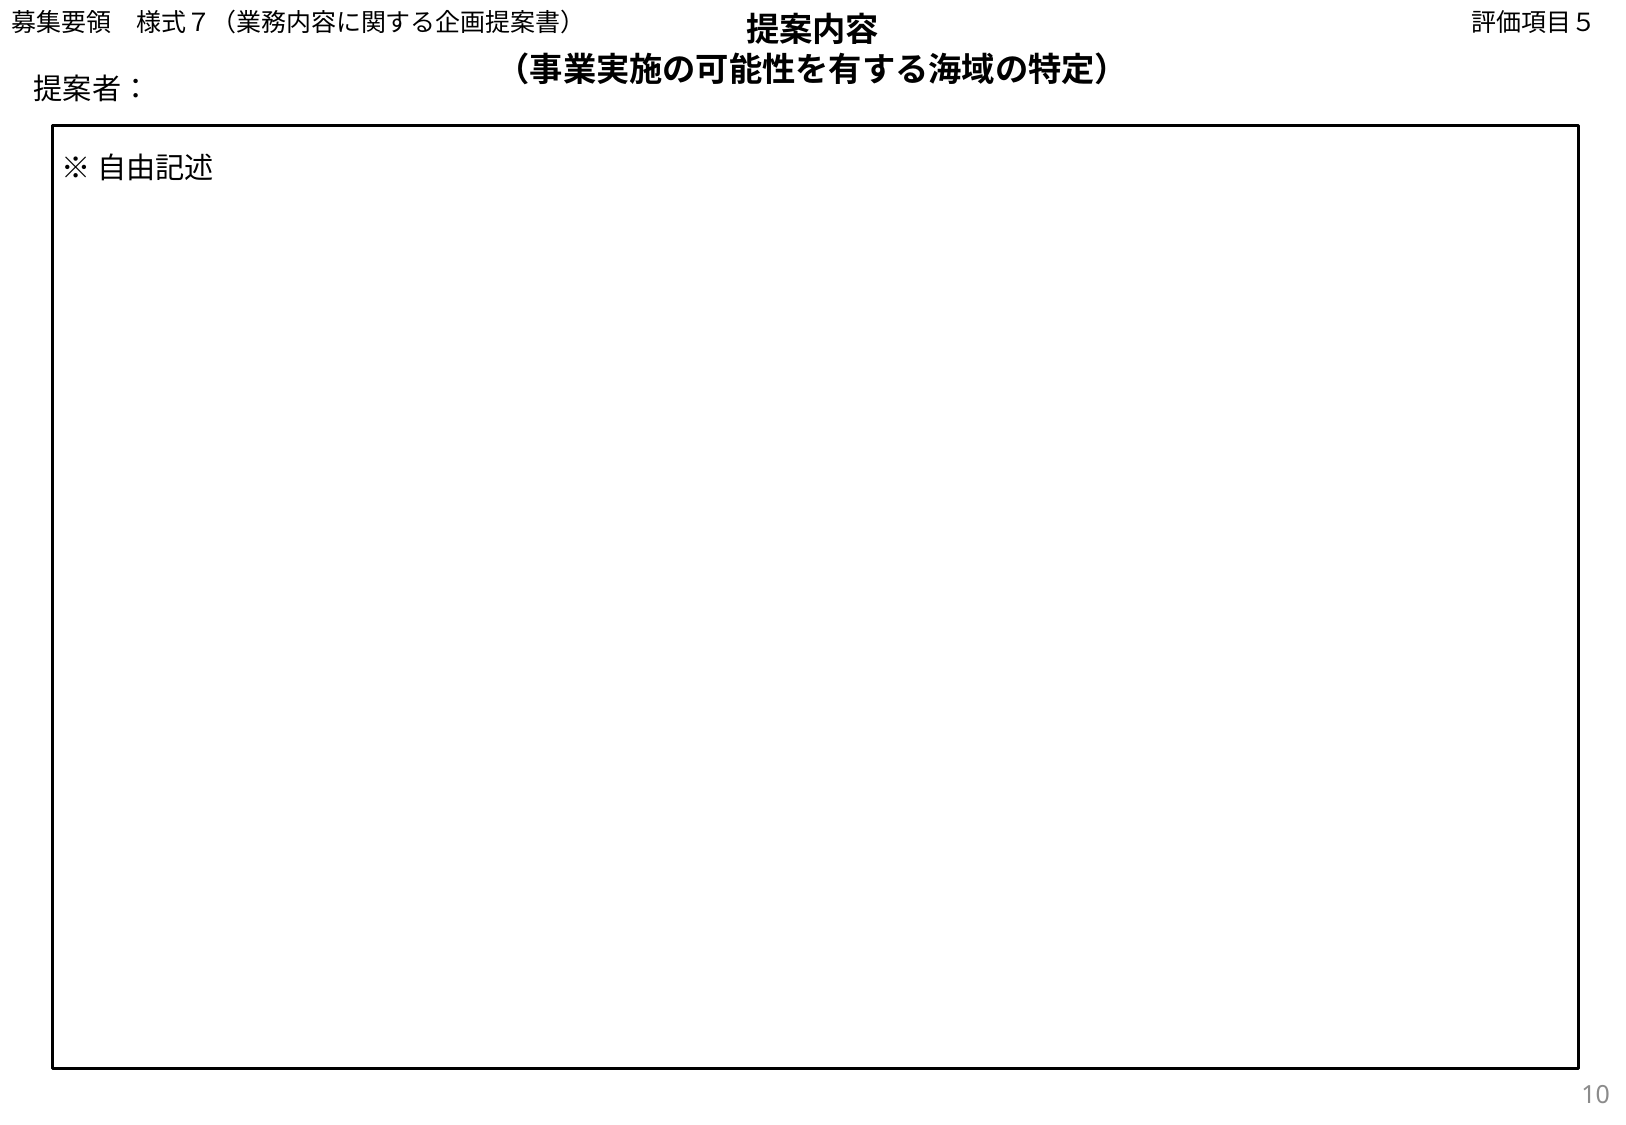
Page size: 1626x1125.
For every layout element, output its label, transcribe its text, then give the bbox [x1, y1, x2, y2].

text_box 評価項目５ [1443, 0, 1625, 47]
text_box 募集要領 様式７（業務内容に関する企画提案書） [0, 0, 600, 47]
text_box ※自由記述 [46, 142, 237, 192]
slide_number 10 [1259, 1065, 1625, 1125]
text_box [52, 125, 1579, 1069]
text_box 提案内容 （事業実施の可能性を有する海域の特定） [168, 1, 1457, 96]
text_box 提案者： [18, 63, 528, 113]
